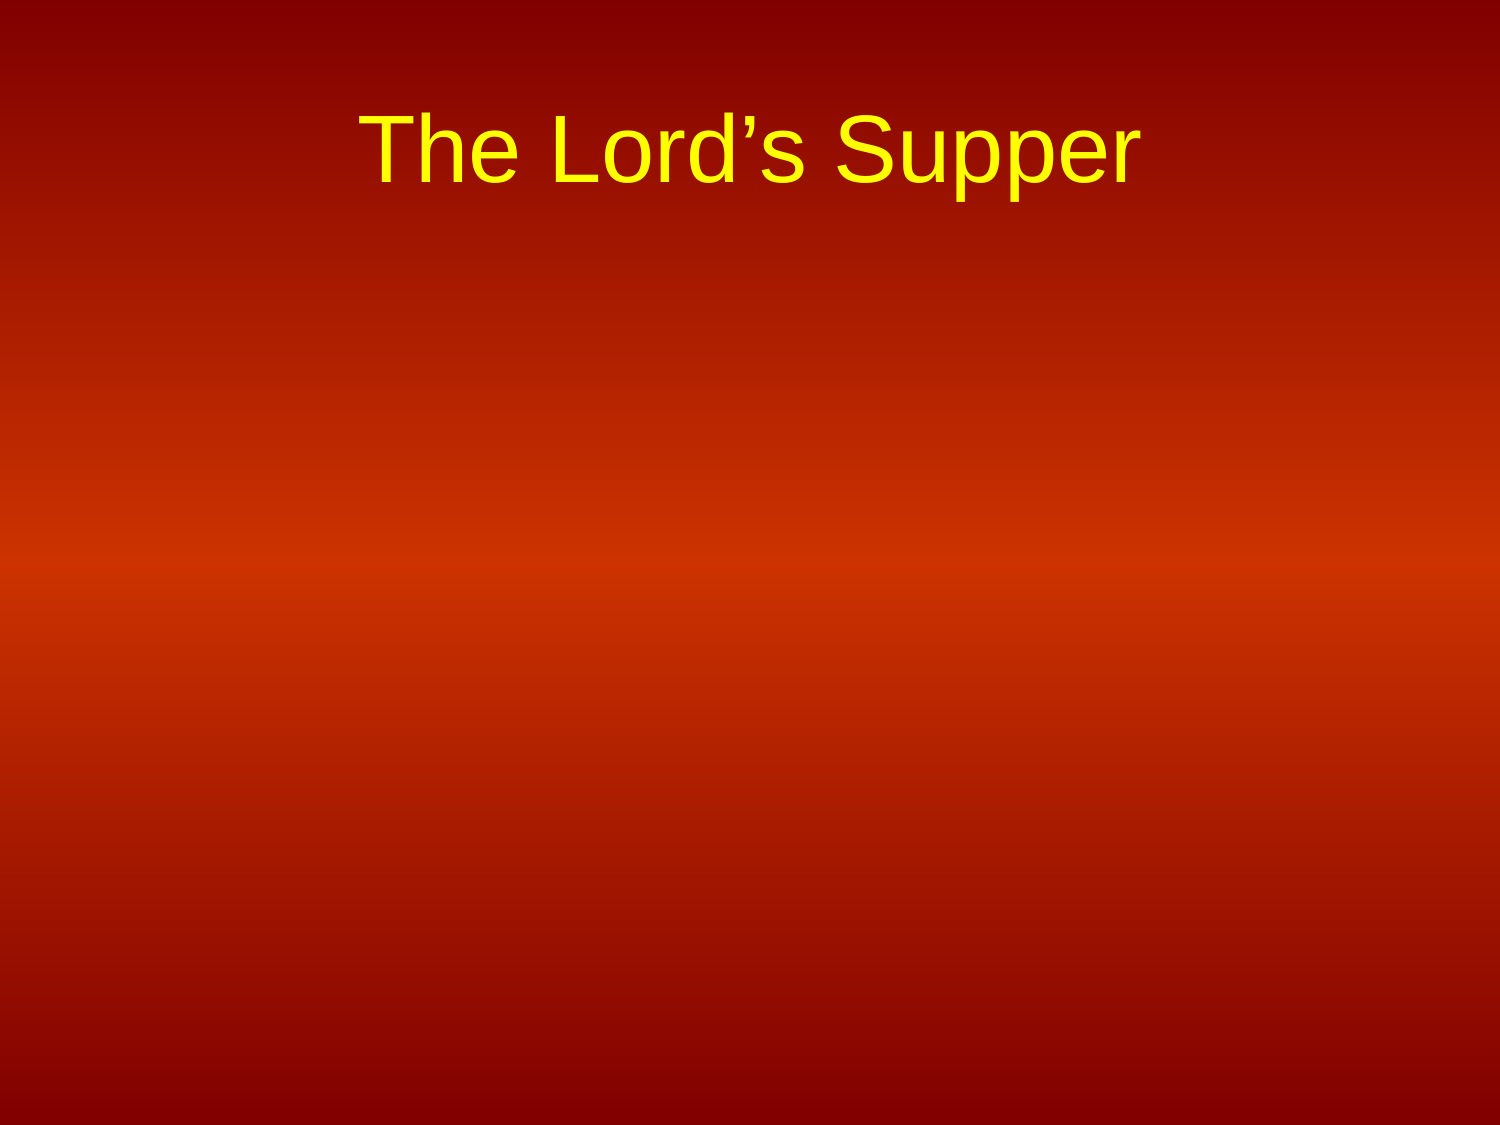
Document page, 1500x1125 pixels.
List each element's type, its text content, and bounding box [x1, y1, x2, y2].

title The Lord’s Supper [37, 50, 1463, 238]
